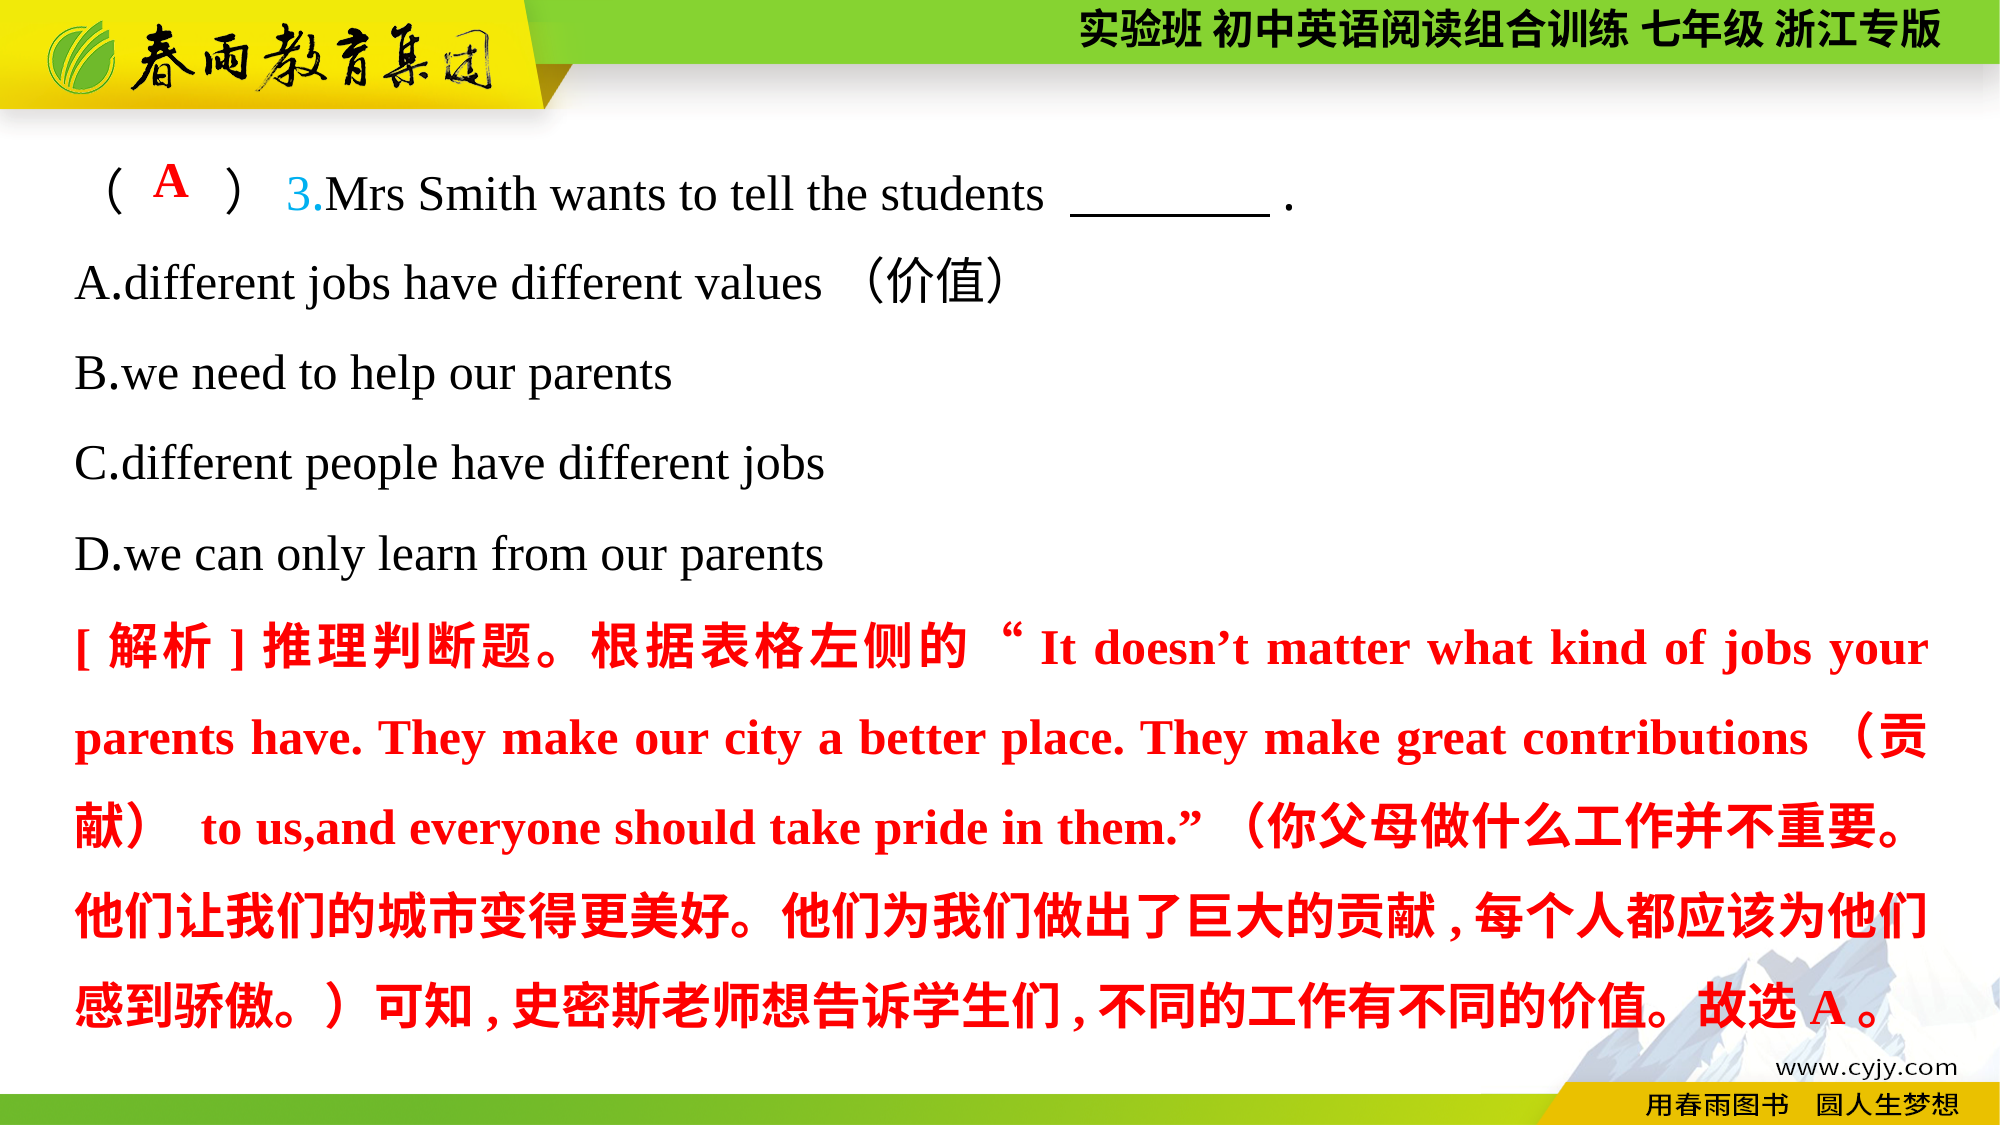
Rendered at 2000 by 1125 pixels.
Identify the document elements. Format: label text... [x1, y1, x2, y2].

list （ ）3.Mrs Smith wants to tell the students . A.different jobs have different values（价值） B.we need to help our parents C.different people have different jobs D.we can only learn from our parents [59, 122, 1944, 577]
text_box A [138, 140, 204, 215]
text_box [解析]推理判断题。根据表格左侧的“It doesn’t matter what kind of jobs your parents have. They make our city a better place. They make great contributions（贡献） to us,and everyone should take pride in them.”（你父母做什么工作并不重要。他们让我们的城市变得更美好。他们为我们做出了巨大的贡献,每个人都应该为他们感到骄傲。）可知,史密斯老师想告诉学生们,不同的工作有不同的价值。故选A。 [59, 577, 1944, 1042]
picture [0, 0, 2000, 1125]
